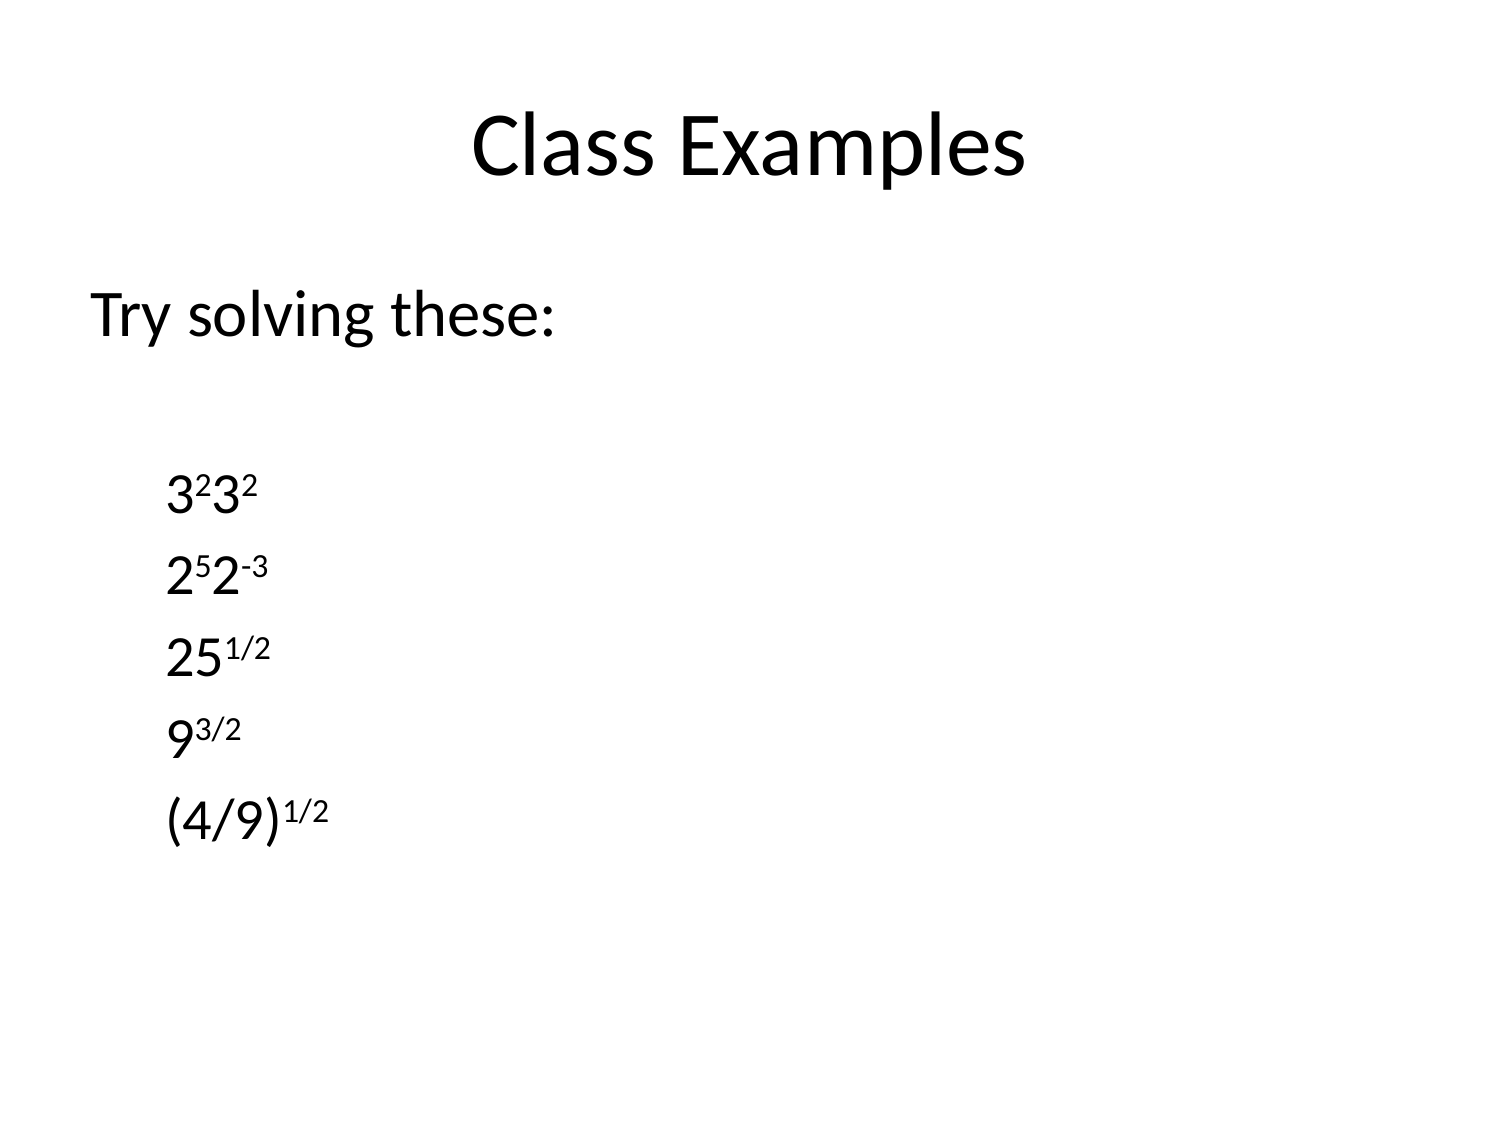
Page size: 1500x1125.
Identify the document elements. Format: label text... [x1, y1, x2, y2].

list Try solving these: 3232 252-3 251/2 93/2 (4/9)1/2 [75, 262, 1425, 1005]
title Class Examples [75, 45, 1425, 233]
